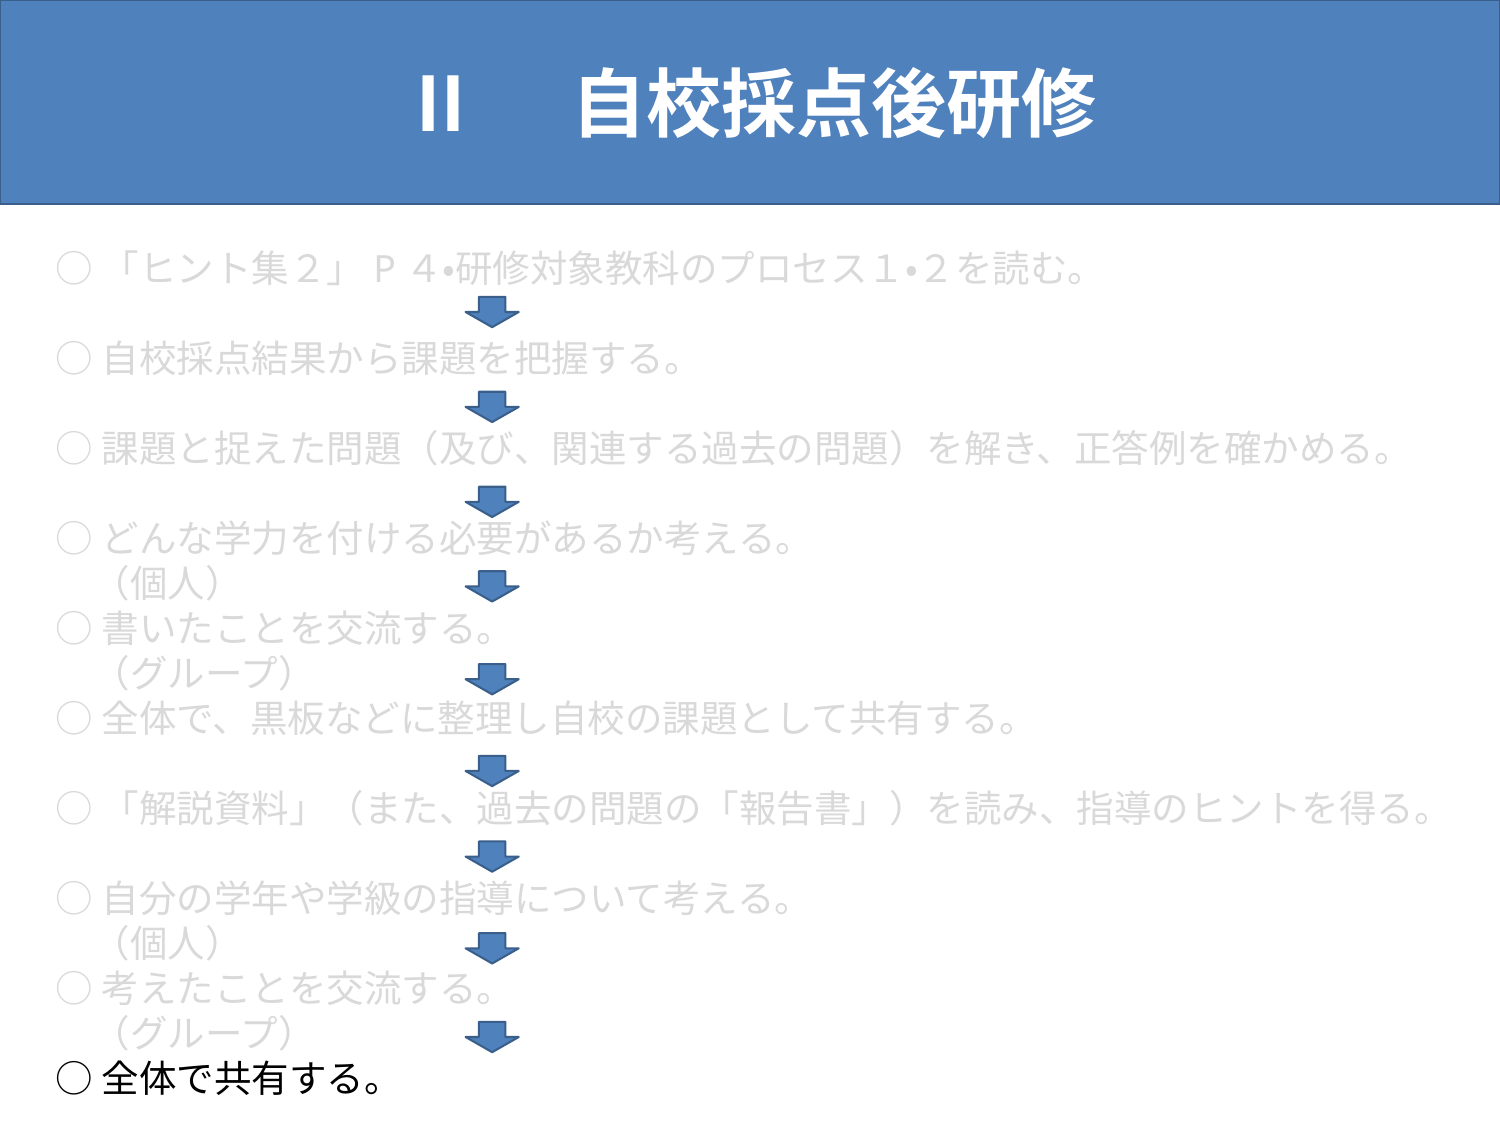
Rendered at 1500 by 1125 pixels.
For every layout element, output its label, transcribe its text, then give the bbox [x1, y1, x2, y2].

text_box Ⅱ 自校採点後研修 [0, 0, 1500, 205]
text_box [464, 754, 520, 788]
text_box [464, 663, 520, 696]
text_box [464, 295, 520, 329]
text_box [464, 390, 520, 423]
text_box ○「ヒント集２」P４・研修対象教科のプロセス１・２を読む。 ○自校採点結果から課題を把握する。 ○課題と捉えた問題（及び、関連する過去の問題）を解き、正答例を確かめる。 ○どんな学力を付ける必要があるか考える。 （個人） ○書いたことを交流する。 （グループ） ○全体で、黒板などに整理し自校の課題として共有する。 ○「解説資料」（また、過去の問題の「報告書」）を読み、指導のヒントを得る。 ○自分の学年や学級の指導について考える。 （個人） ○考えたことを交流する。 （グループ） ○全体で共有する。 [40, 237, 1460, 1108]
text_box [464, 485, 520, 518]
text_box [464, 840, 520, 873]
text_box [464, 932, 520, 965]
text_box [464, 570, 520, 603]
text_box [464, 1020, 520, 1054]
